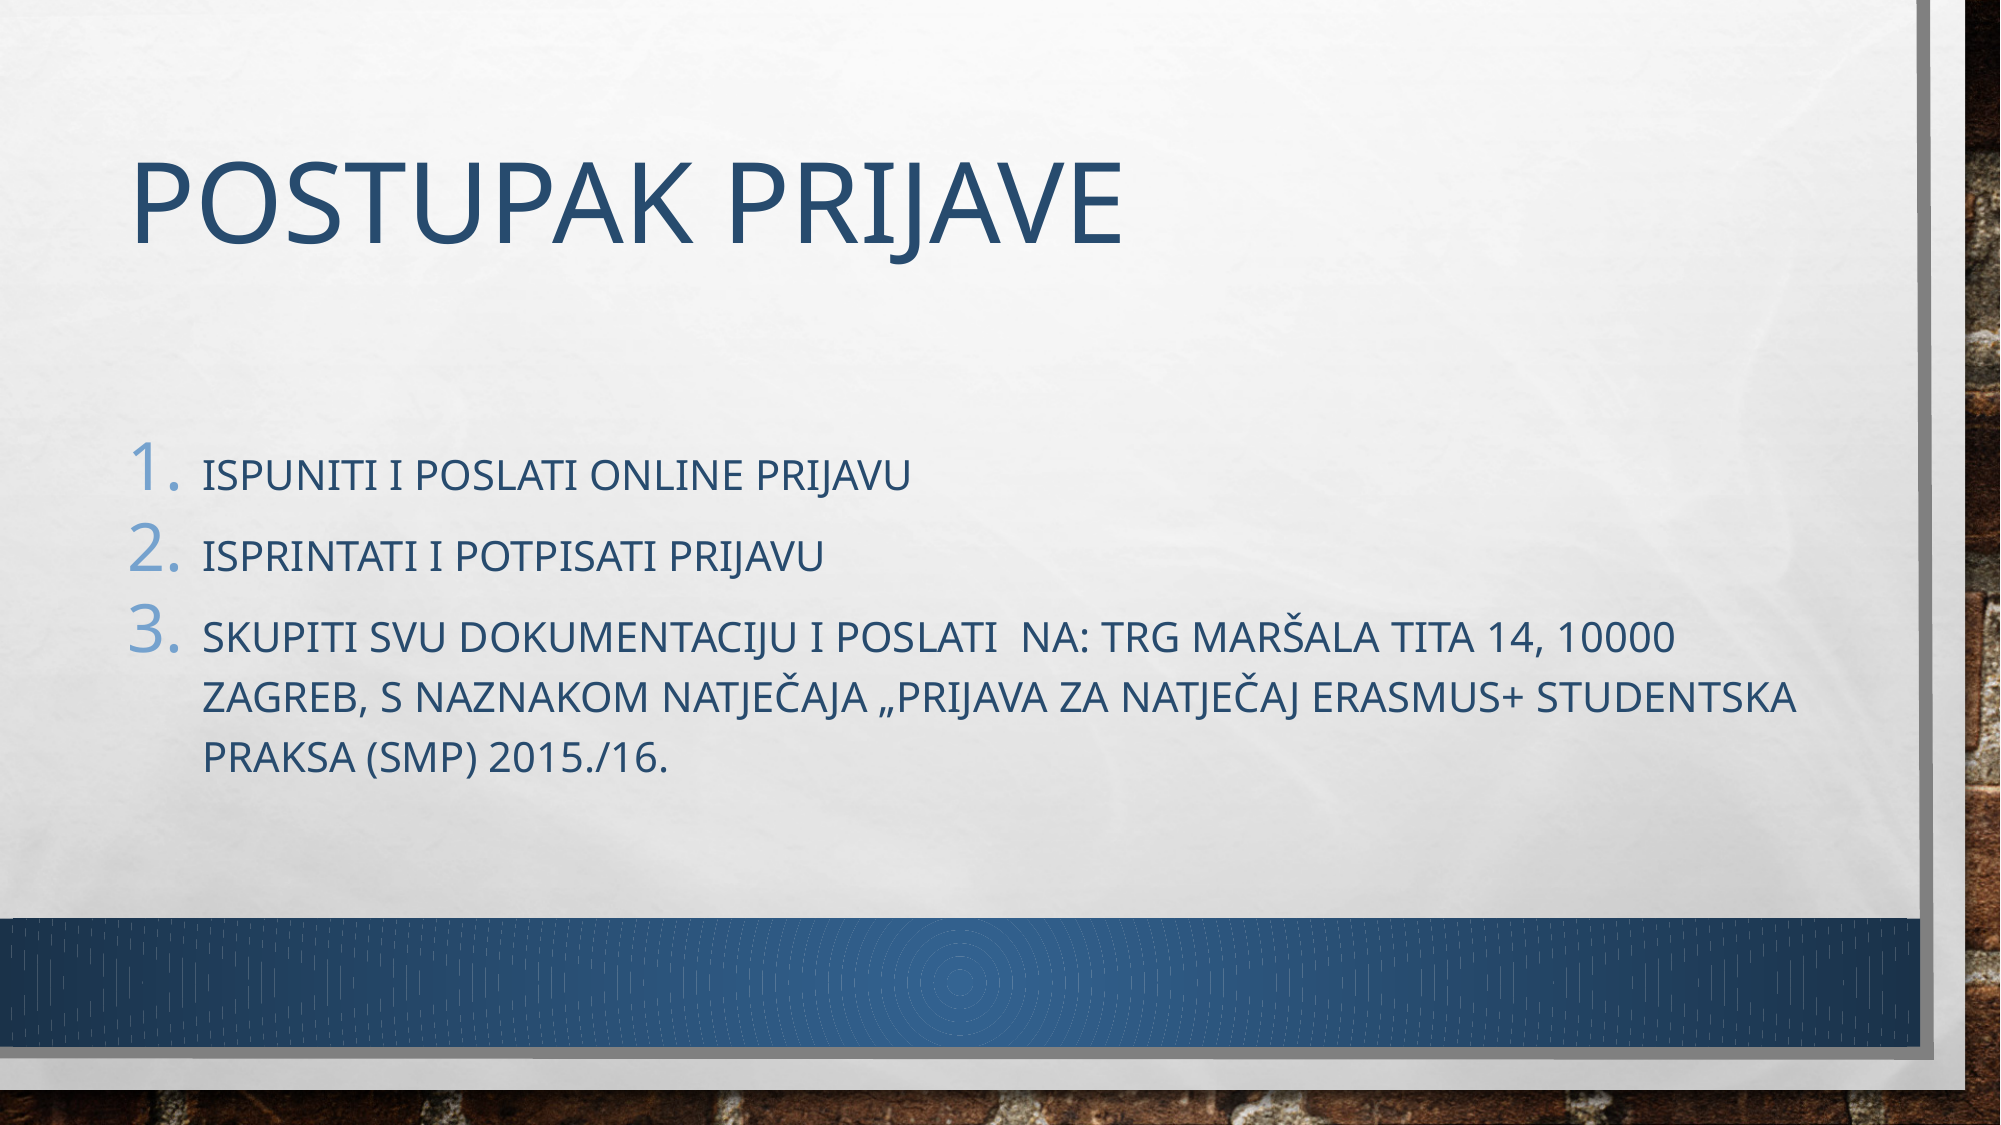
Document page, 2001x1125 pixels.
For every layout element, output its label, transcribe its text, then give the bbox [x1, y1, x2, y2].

picture [0, 0, 2000, 1125]
title Postupak prijave [112, 112, 1818, 302]
list Ispuniti i poslati online prijavu Isprintati i potpisati prijavu Skupiti svu dokumentaciju i poslati na: Trg maršala Tita 14, 10000 Zagreb, s naznakom natječaja „prijava za natječaj Erasmus+ studentska praksa (SMP) 2015./16. [112, 338, 1818, 882]
